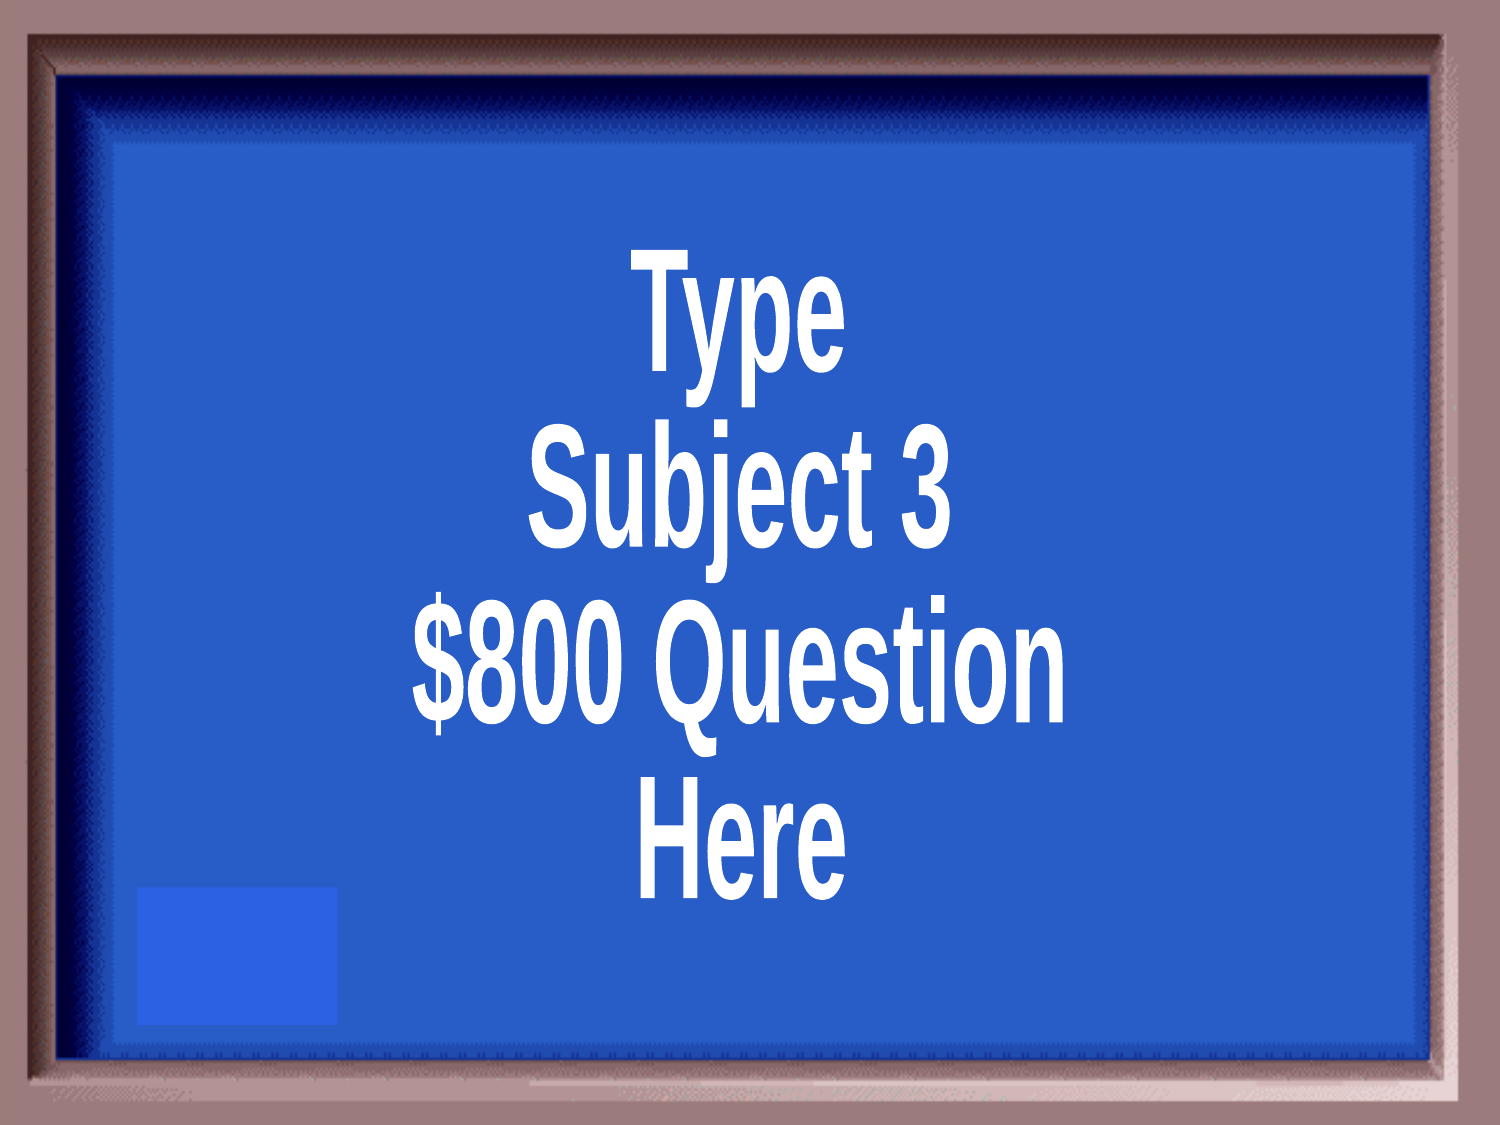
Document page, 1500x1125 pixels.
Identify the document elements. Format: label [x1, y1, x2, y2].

picture [0, 0, 1500, 1125]
text_box [137, 887, 338, 1025]
